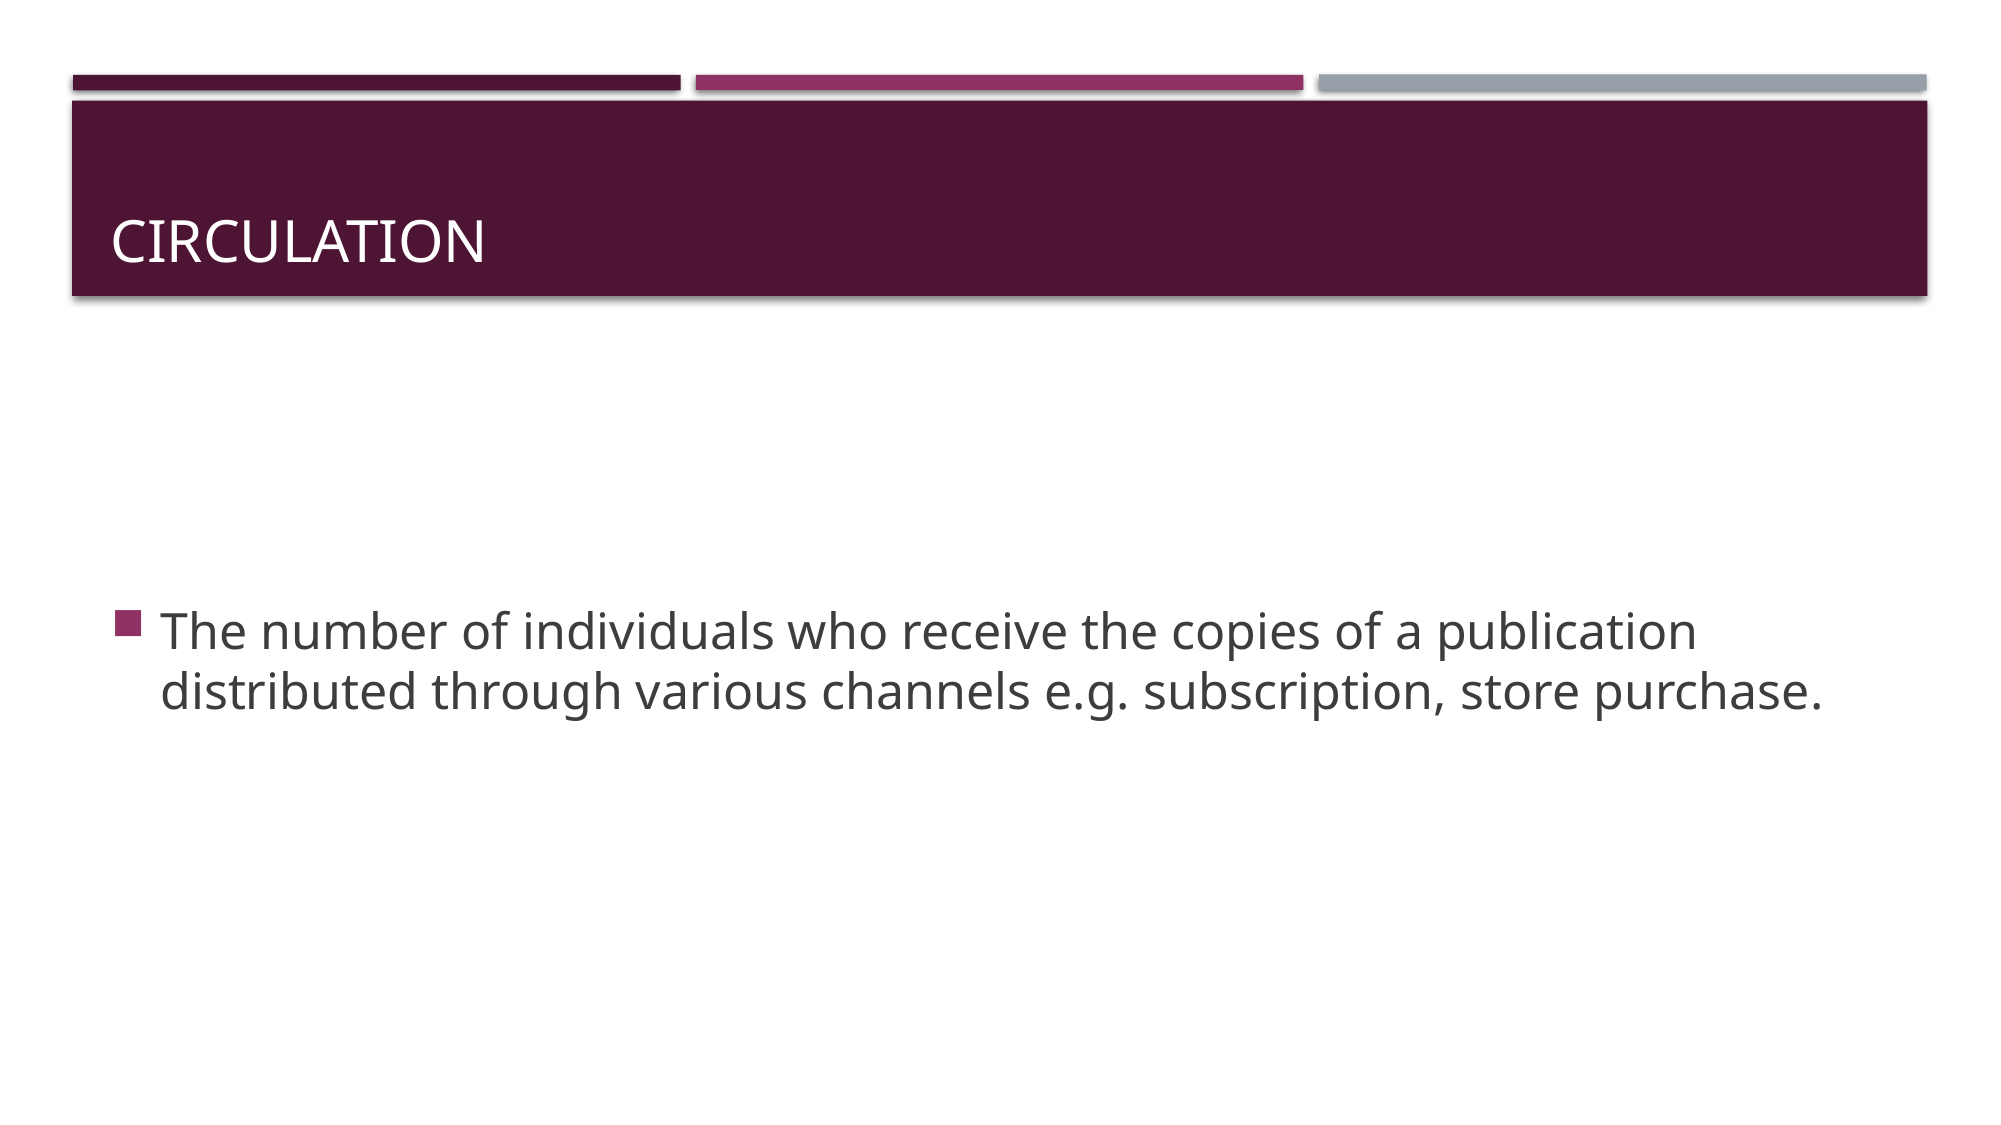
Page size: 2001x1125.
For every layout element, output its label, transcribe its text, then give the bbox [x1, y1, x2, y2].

title circulation [95, 115, 1905, 282]
list The number of individuals who receive the copies of a publication distributed through various channels e.g. subscription, store purchase. [95, 357, 1905, 962]
